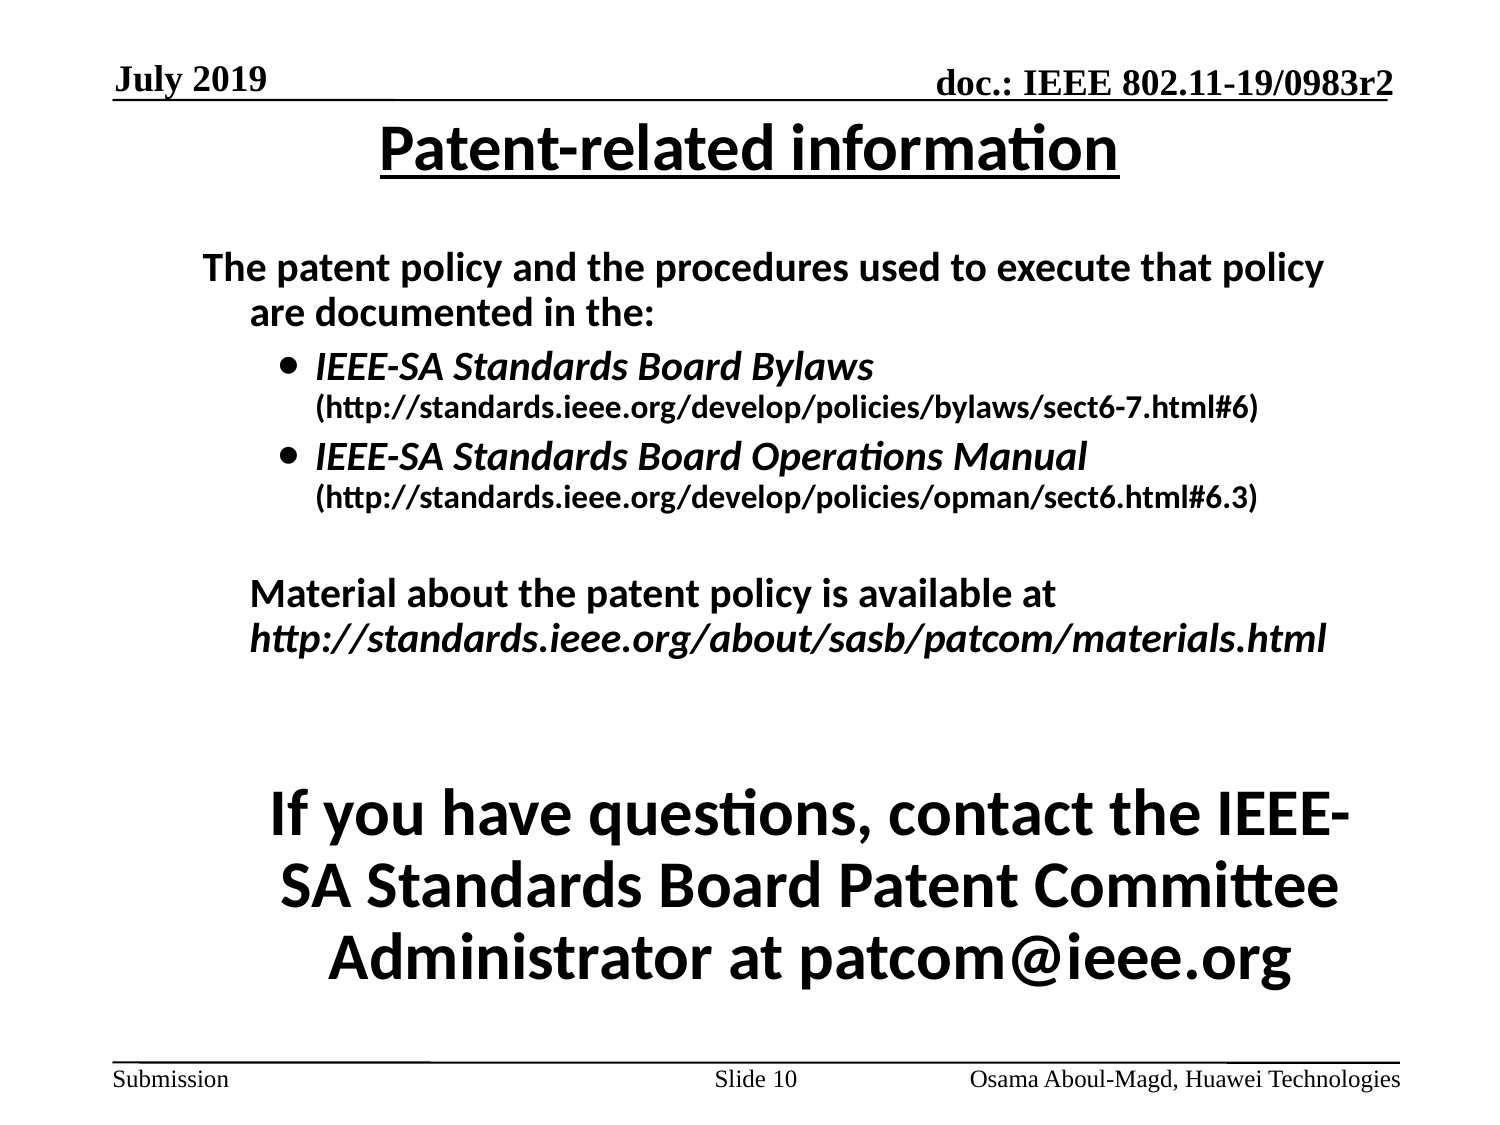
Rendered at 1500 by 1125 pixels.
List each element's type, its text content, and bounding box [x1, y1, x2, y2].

title Patent-related information [112, 112, 1388, 176]
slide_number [114, 54, 423, 100]
footer Osama Aboul-Magd, Huawei Technologies [878, 1061, 1402, 1093]
list The patent policy and the procedures used to execute that policy are documented in the: IEEE-SA Standards Board Bylaws (http://standards.ieee.org/develop/policies/bylaws/sect6-7.html#6) IEEE-SA Standards Board Operations Manual (http://standards.ieee.org/develop/policies/opman/sect6.html#6.3) Material about the patent policy is available at http://standards.ieee.org/about/sasb/patcom/materials.html If you have questions, contact the IEEE-SA Standards Board Patent Committee Administrator at patcom@ieee.org [112, 237, 1388, 913]
slide_number Slide 10 [712, 1061, 800, 1123]
